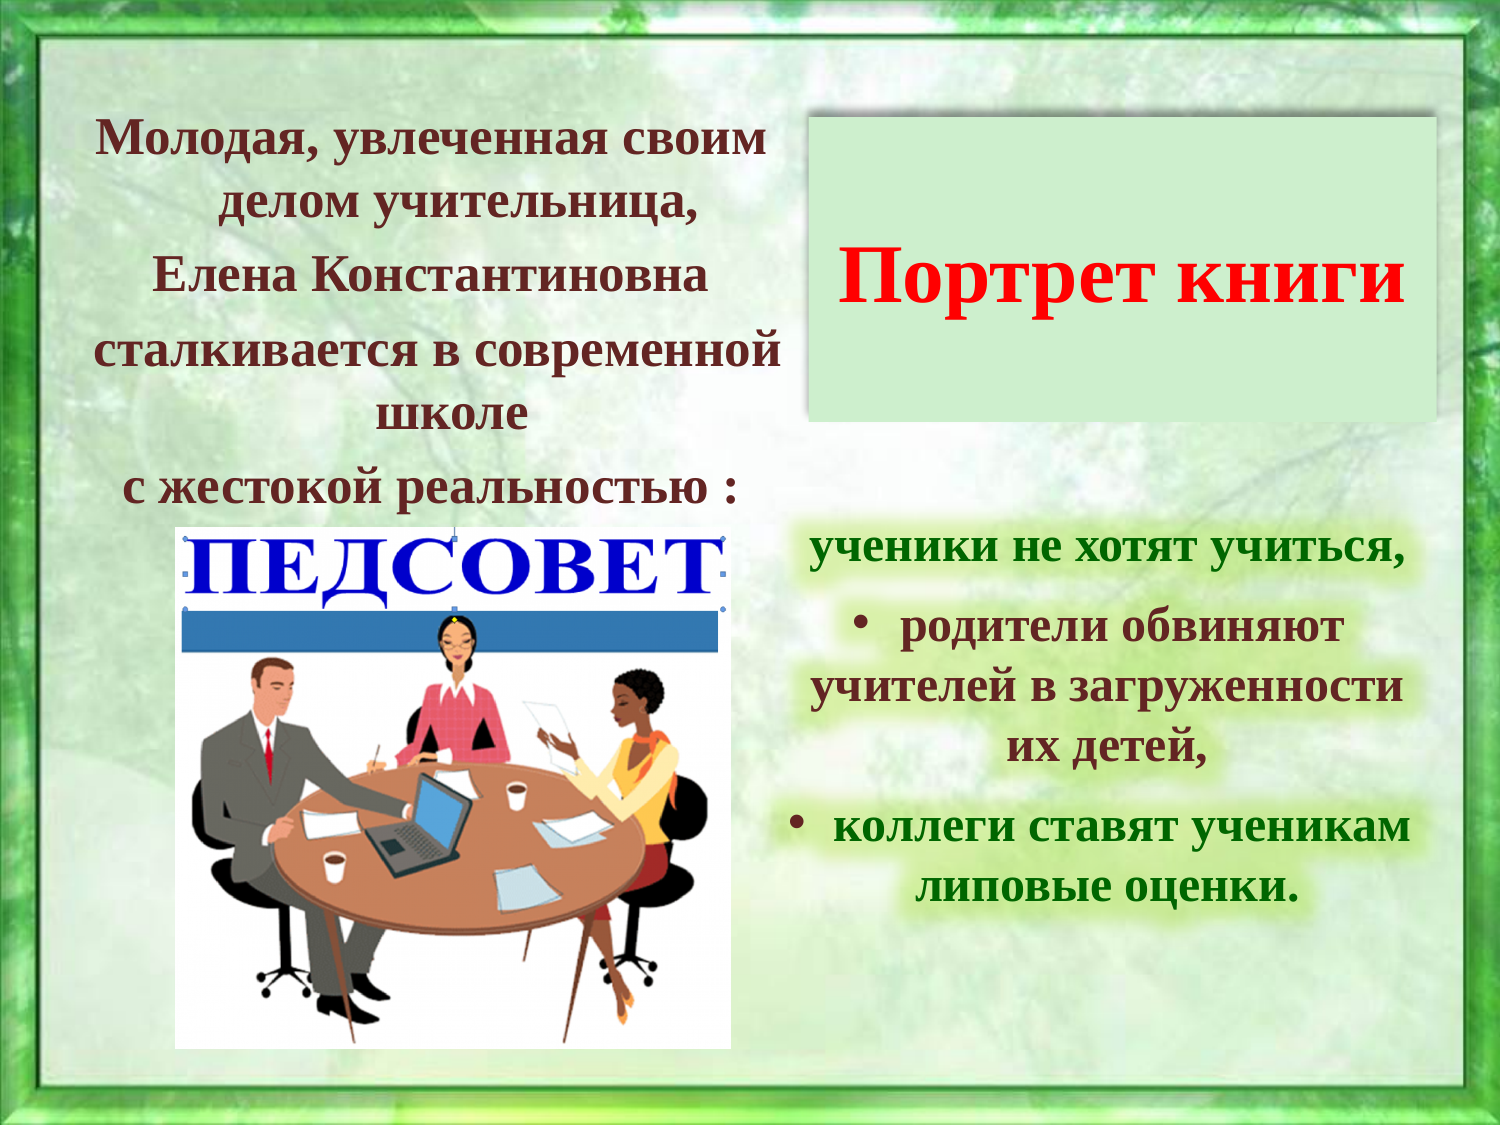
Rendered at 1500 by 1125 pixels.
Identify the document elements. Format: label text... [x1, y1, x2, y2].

text_box ученики не хотят учиться, родители обвиняют учителей в загруженности их детей, коллеги ставят ученикам липовые оценки. [773, 503, 1442, 919]
list Молодая, увлеченная своим делом учительница, Елена Константиновна сталкивается в современной школе с жестокой реальностью : [58, 93, 804, 528]
picture [0, 0, 1500, 1125]
title Портрет книги [808, 117, 1437, 422]
